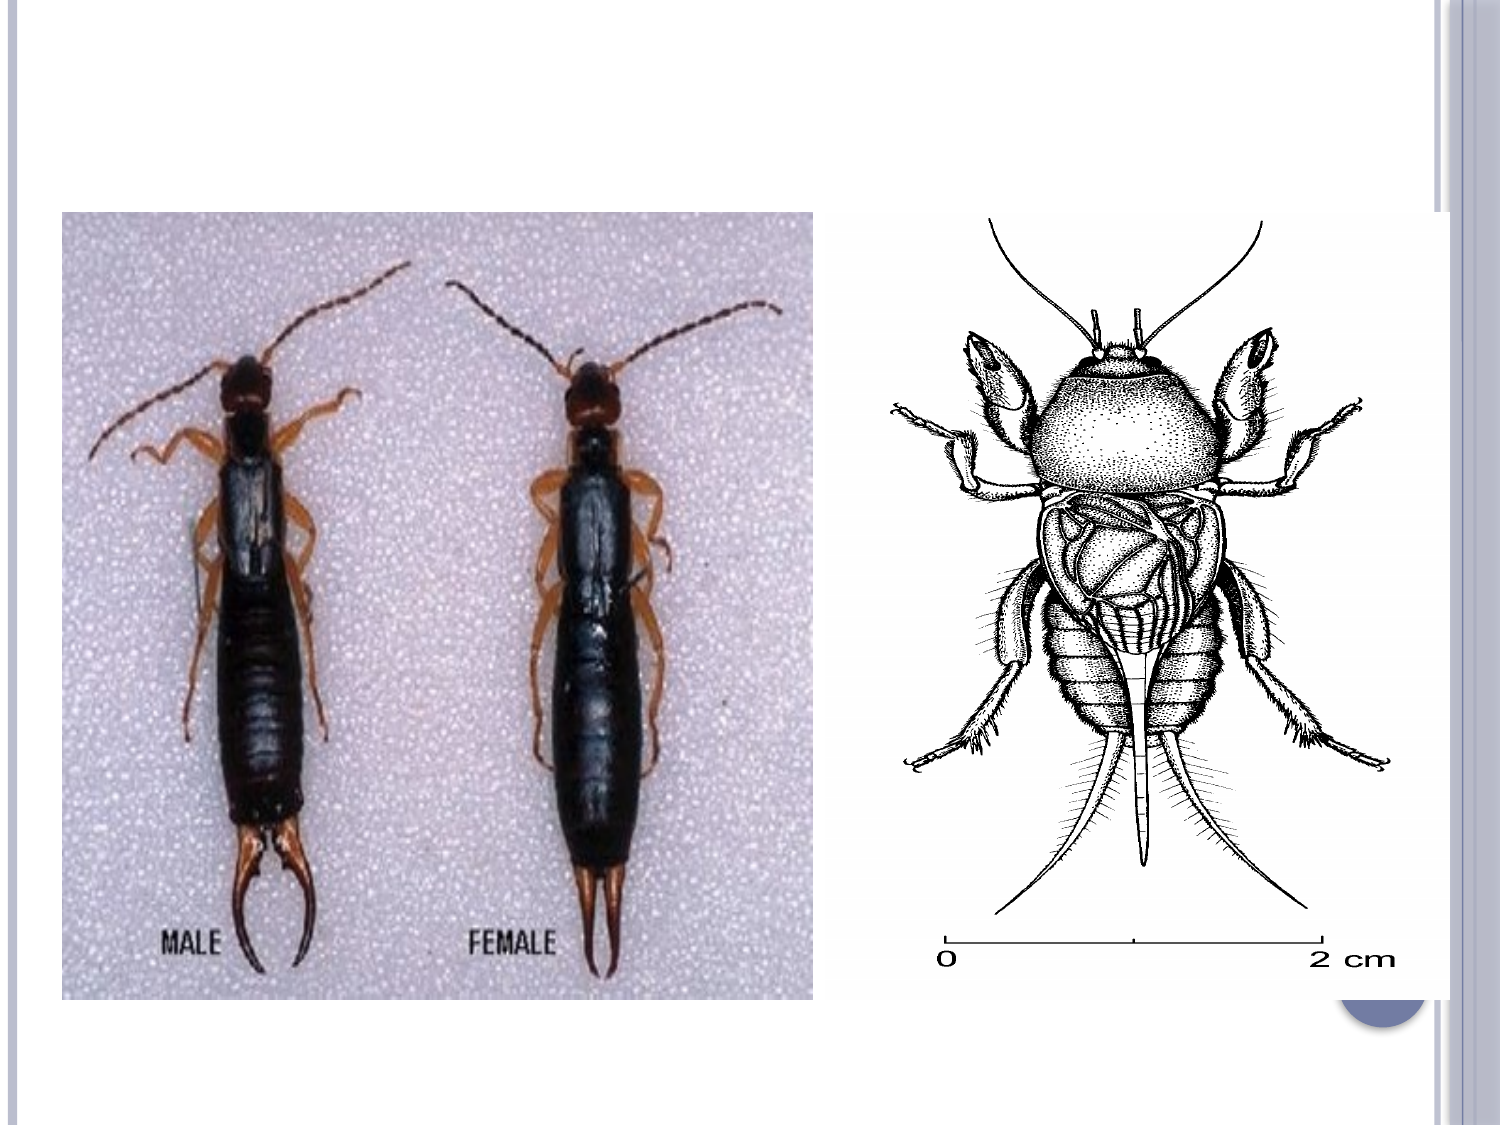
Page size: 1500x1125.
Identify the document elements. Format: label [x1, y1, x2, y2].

list [61, 211, 813, 1001]
picture [824, 211, 1451, 1001]
